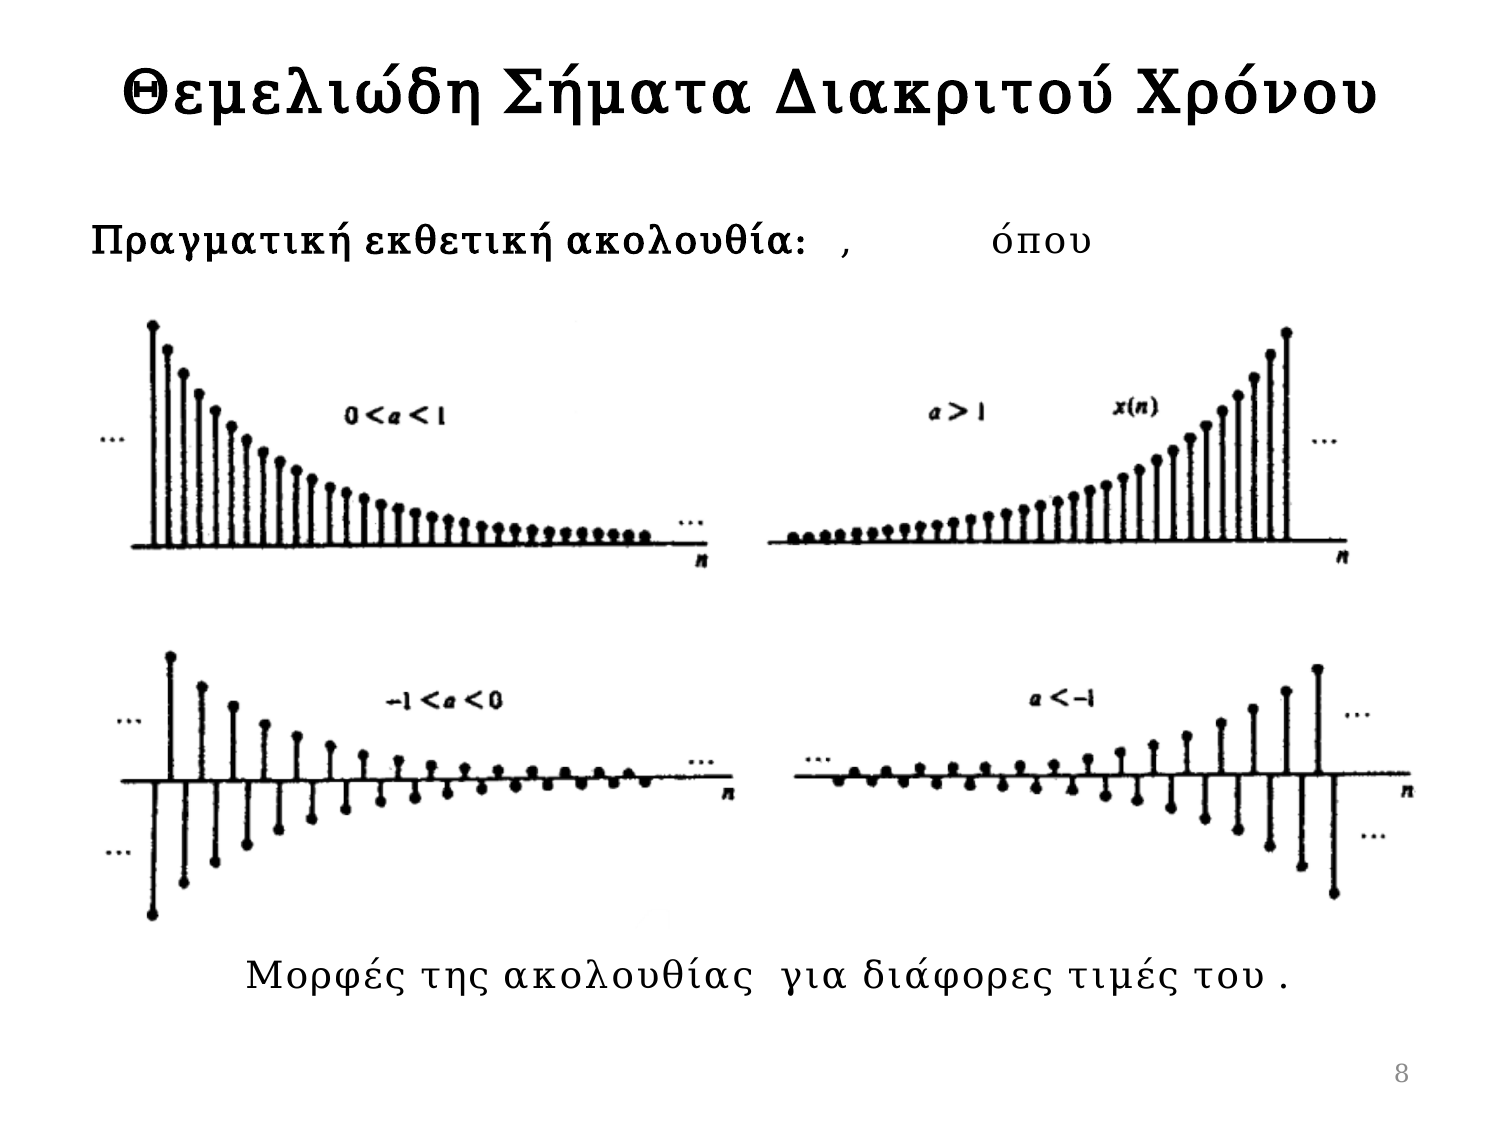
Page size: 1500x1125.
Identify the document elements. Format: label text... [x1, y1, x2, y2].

title Θεμελιώδη Σήματα Διακριτού Χρόνου [75, 19, 1425, 159]
slide_number 8 [1222, 1042, 1425, 1103]
picture [100, 314, 1418, 929]
